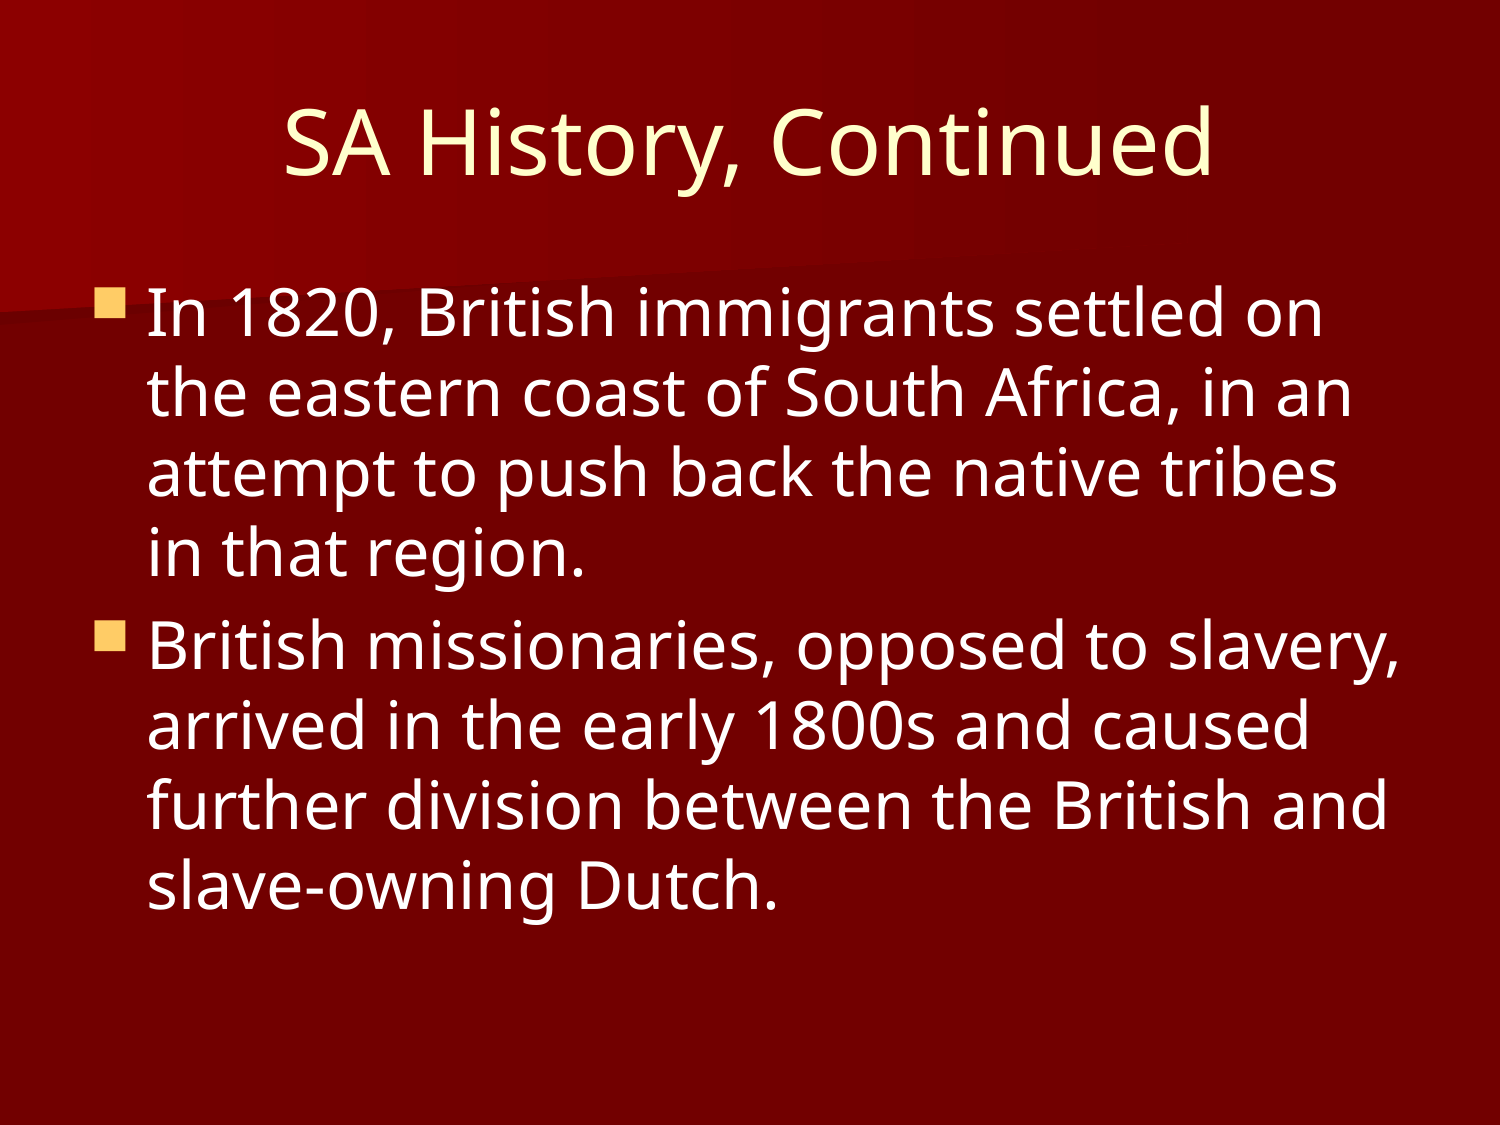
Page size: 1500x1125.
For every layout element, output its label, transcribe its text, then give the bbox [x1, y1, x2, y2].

title SA History, Continued [74, 44, 1426, 233]
list In 1820, British immigrants settled on the eastern coast of South Africa, in an attempt to push back the native tribes in that region. British missionaries, opposed to slavery, arrived in the early 1800s and caused further division between the British and slave-owning Dutch. [74, 262, 1426, 1001]
